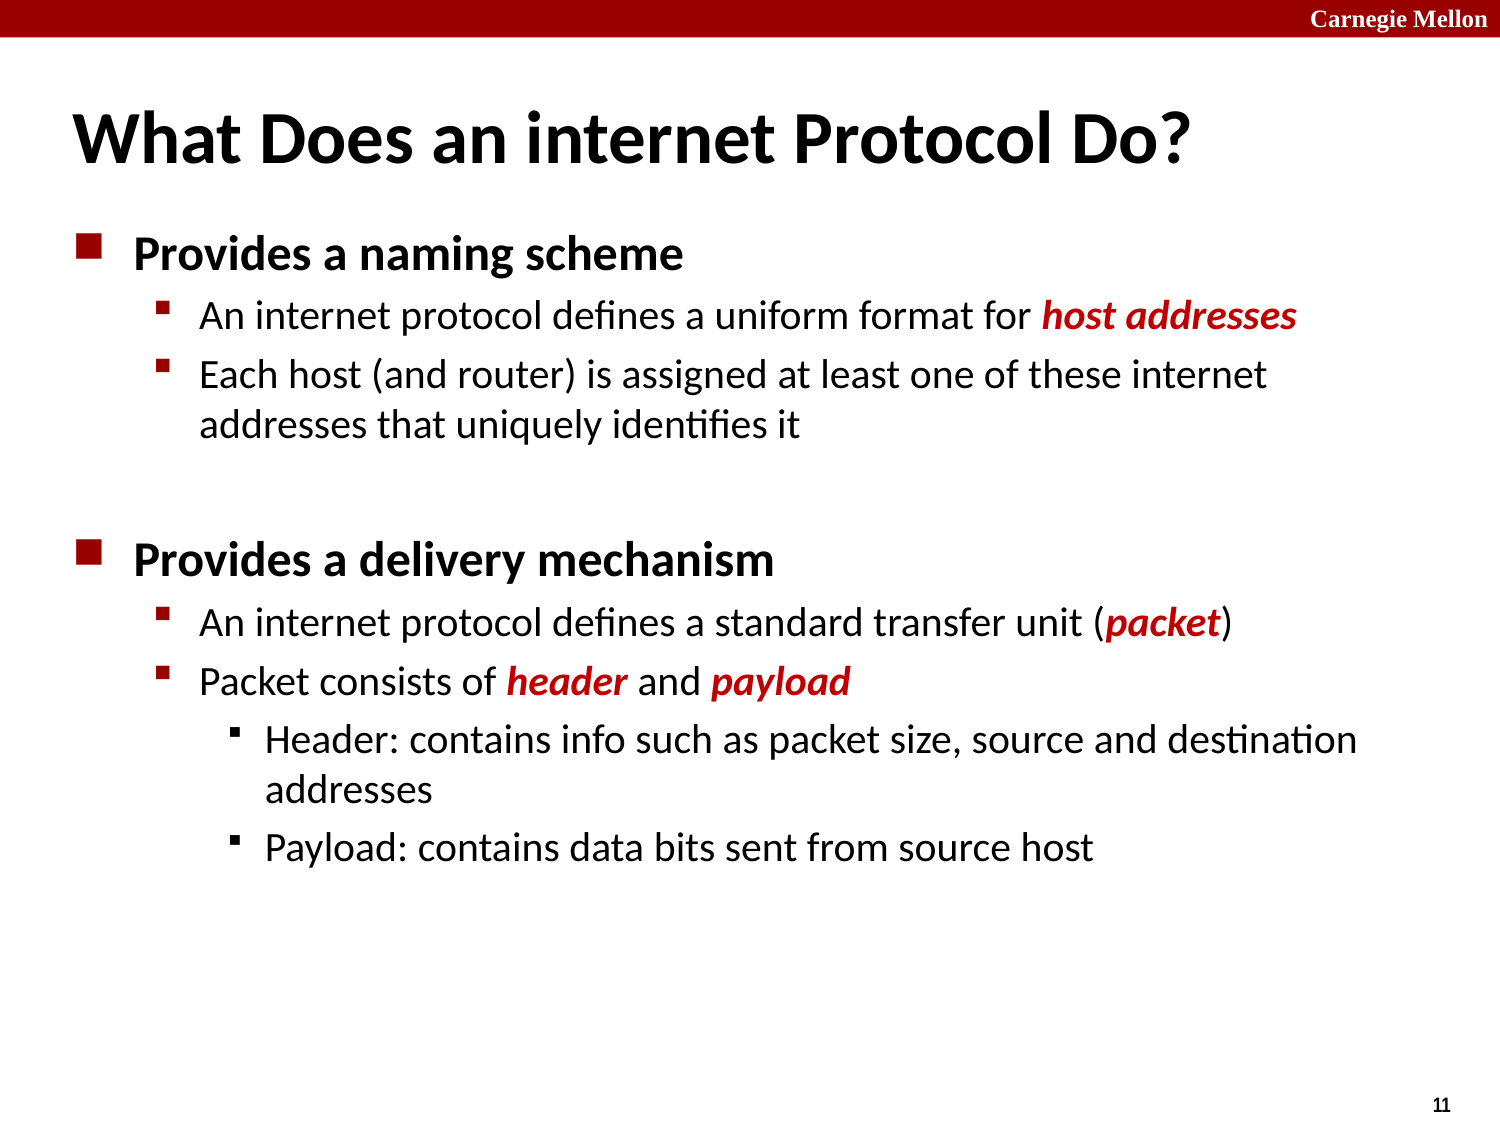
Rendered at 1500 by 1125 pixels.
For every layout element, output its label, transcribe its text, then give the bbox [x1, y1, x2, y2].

title What Does an internet Protocol Do? [56, 86, 1445, 181]
list Provides a naming scheme An internet protocol defines a uniform format for host addresses Each host (and router) is assigned at least one of these internet addresses that uniquely identifies it Provides a delivery mechanism An internet protocol defines a standard transfer unit (packet) Packet consists of header and payload Header: contains info such as packet size, source and destination addresses Payload: contains data bits sent from source host [61, 212, 1426, 950]
